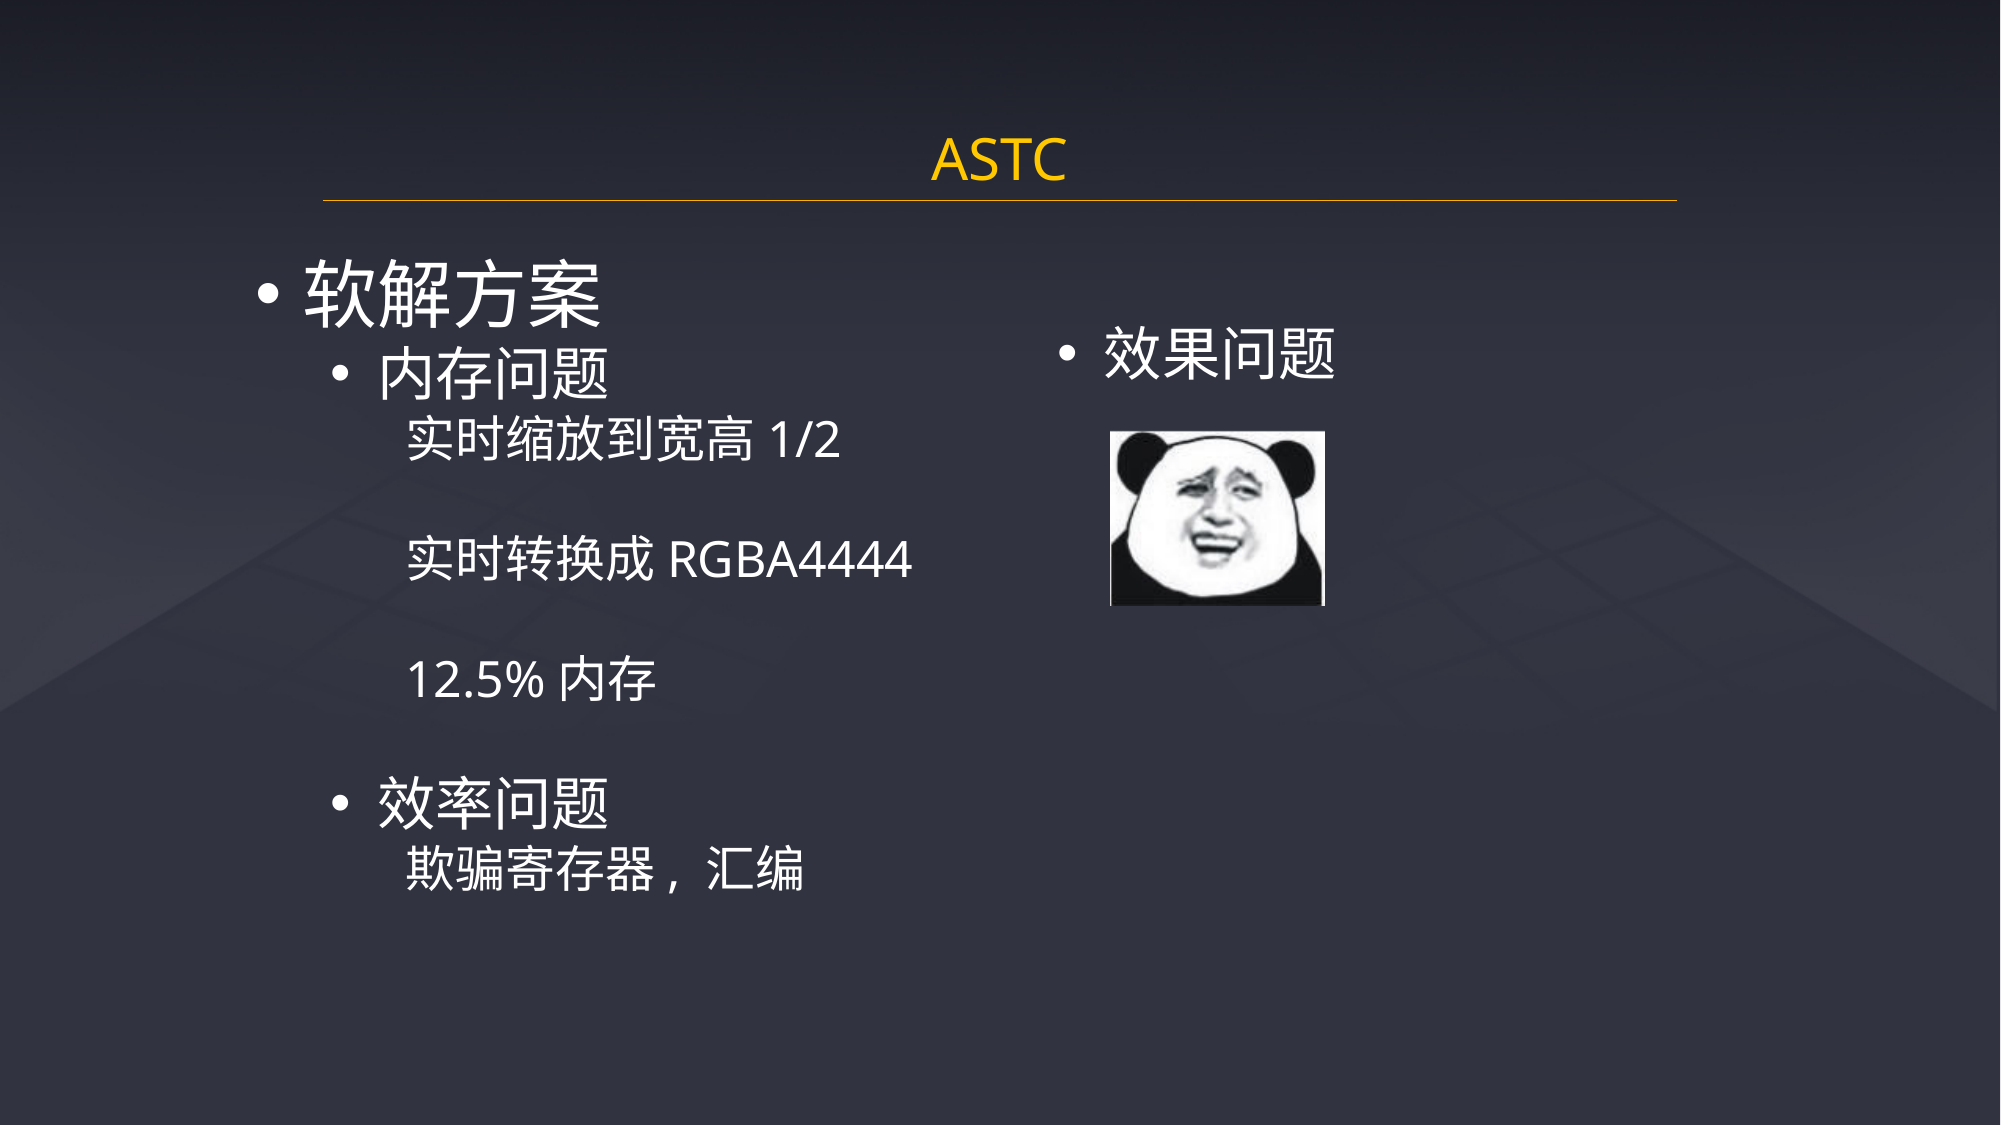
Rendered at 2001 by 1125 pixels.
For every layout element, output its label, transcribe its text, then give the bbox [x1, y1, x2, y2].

text_box 软解方案 内存问题 实时缩放到宽高1/2 实时转换成RGBA4444 12.5%内存 效率问题 欺骗寄存器, 汇编 [247, 239, 1483, 905]
text_box 效果问题 [974, 239, 2000, 455]
text_box ASTC [363, 114, 1637, 200]
picture [0, 0, 2001, 1125]
